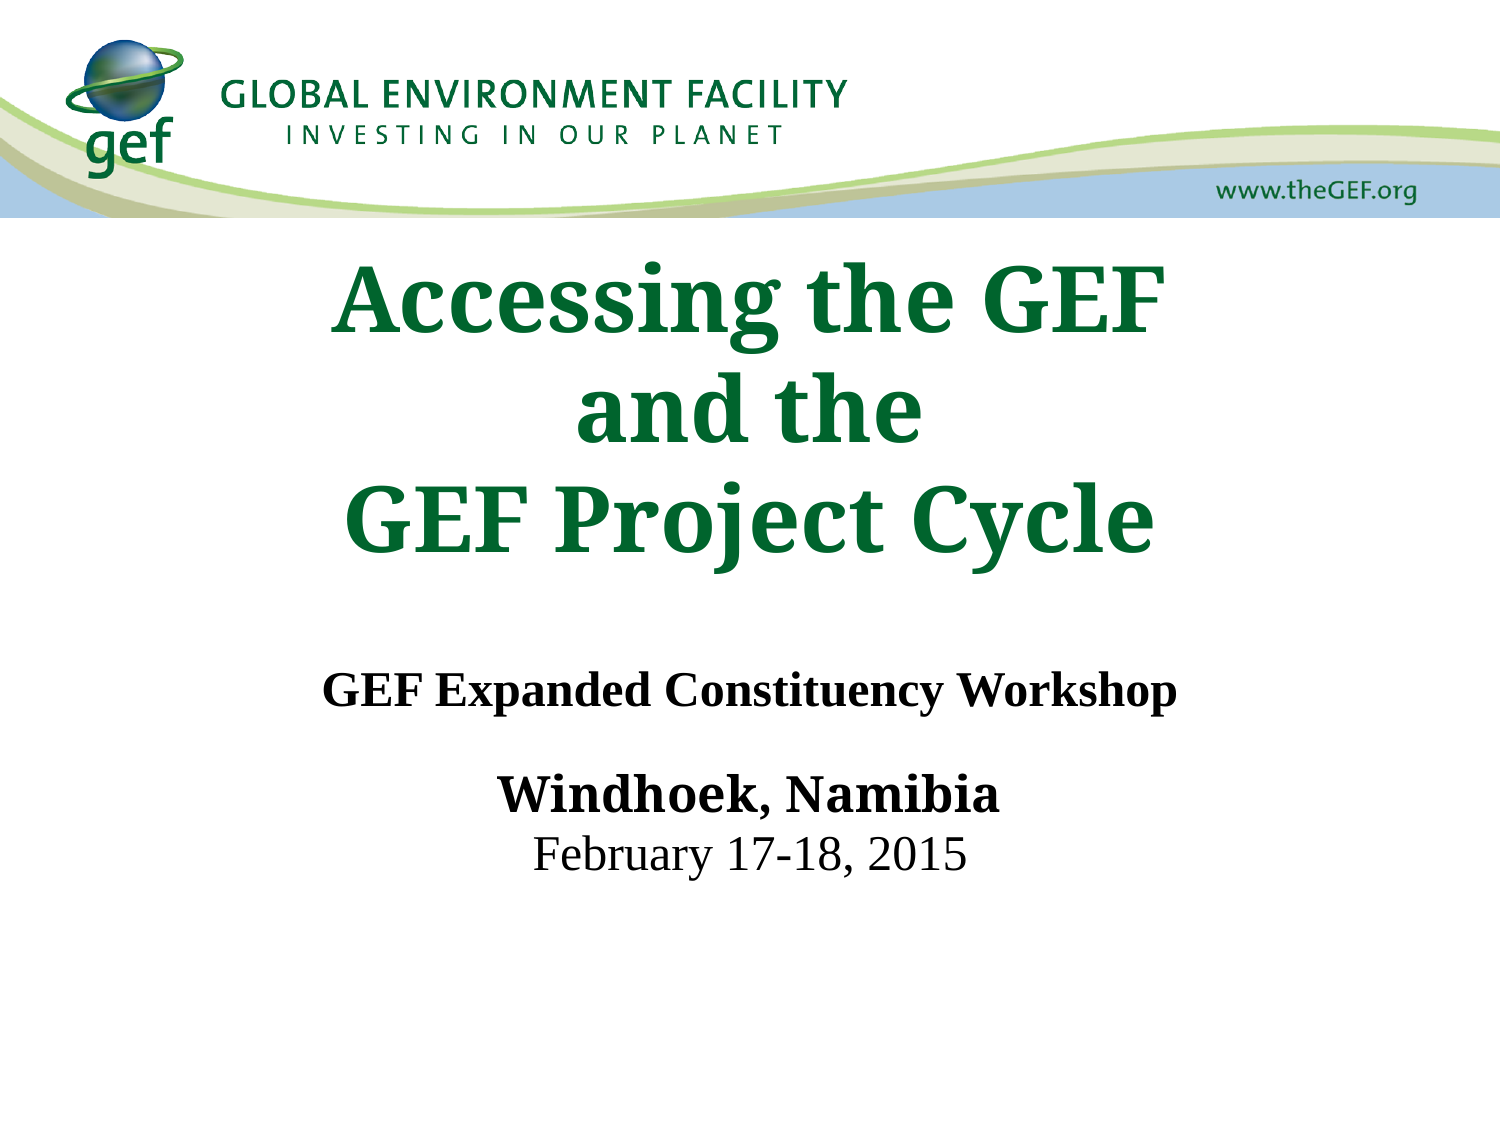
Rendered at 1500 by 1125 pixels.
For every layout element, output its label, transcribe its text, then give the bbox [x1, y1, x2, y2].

title Accessing the GEF and the GEF Project Cycle [74, 249, 1426, 563]
picture [0, 12, 1500, 218]
subtitle GEF Expanded Constituency Workshop Windhoek, Namibia February 17-18, 2015 [224, 512, 1276, 976]
